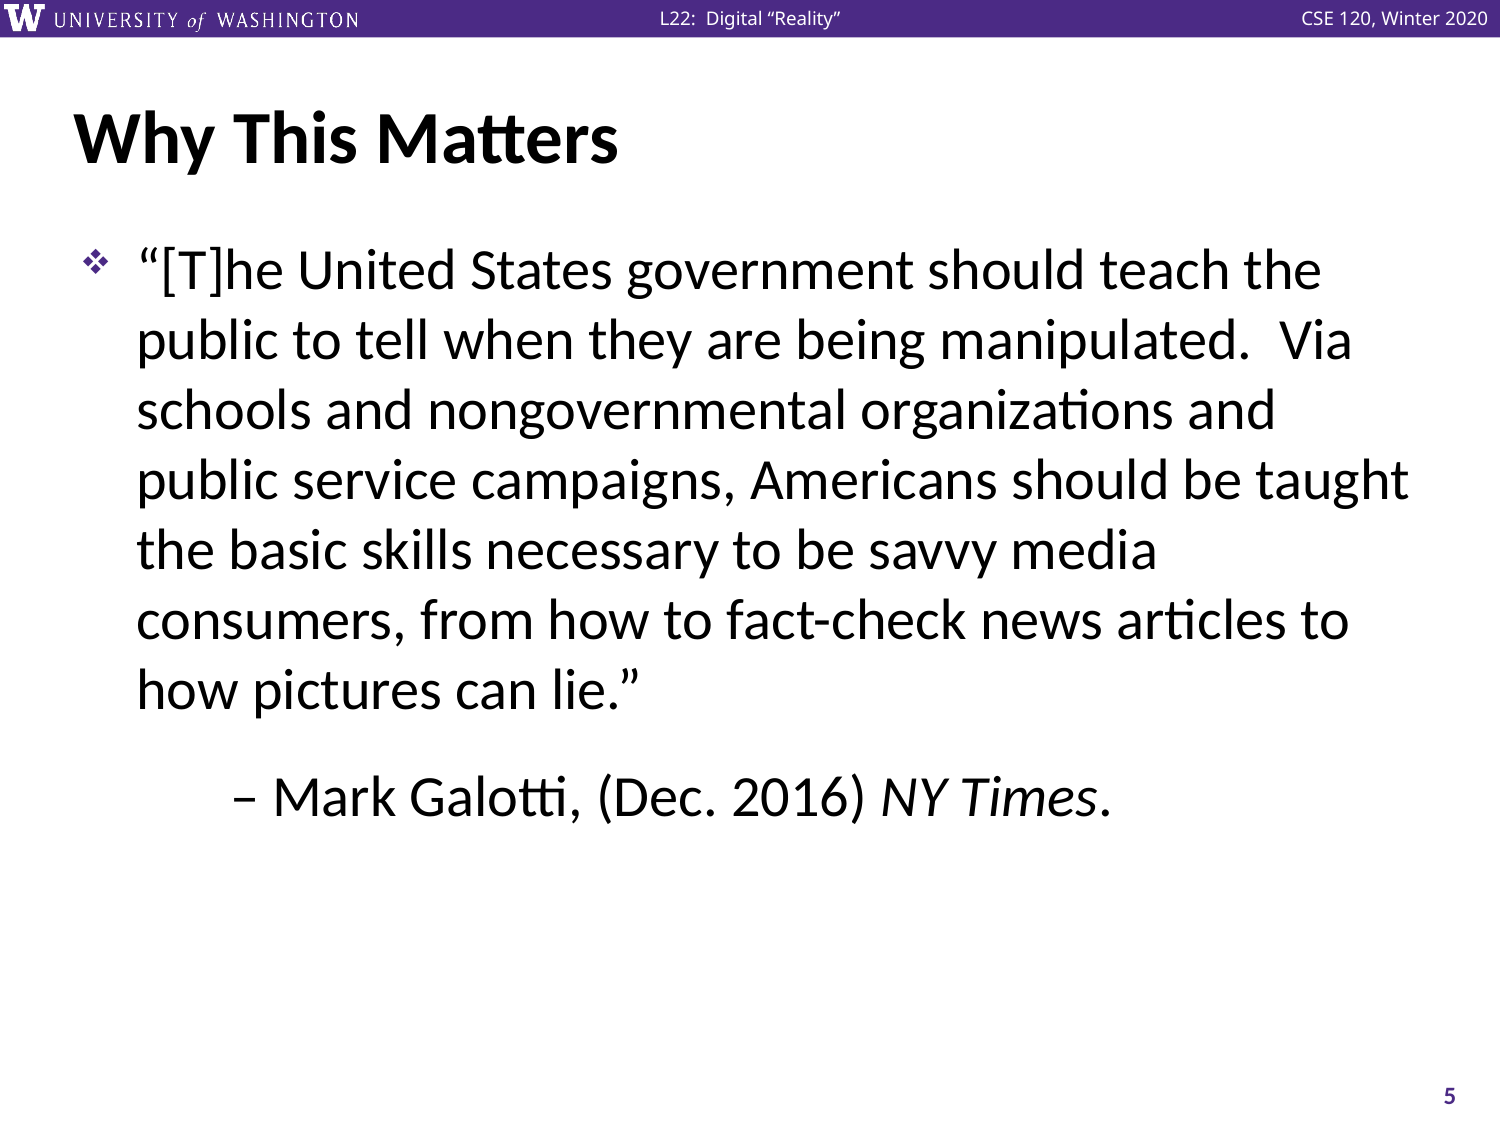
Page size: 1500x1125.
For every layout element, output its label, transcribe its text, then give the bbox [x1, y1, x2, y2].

picture [4, 4, 358, 32]
title Why This Matters [58, 71, 1438, 197]
list “[T]he United States government should teach the public to tell when they are being manipulated. Via schools and nongovernmental organizations and public service campaigns, Americans should be taught the basic skills necessary to be savvy media consumers, from how to fact-check news articles to how pictures can lie.” – Mark Galotti, (Dec. 2016) NY Times. [64, 223, 1438, 1040]
slide_number 5 [1400, 1065, 1500, 1125]
